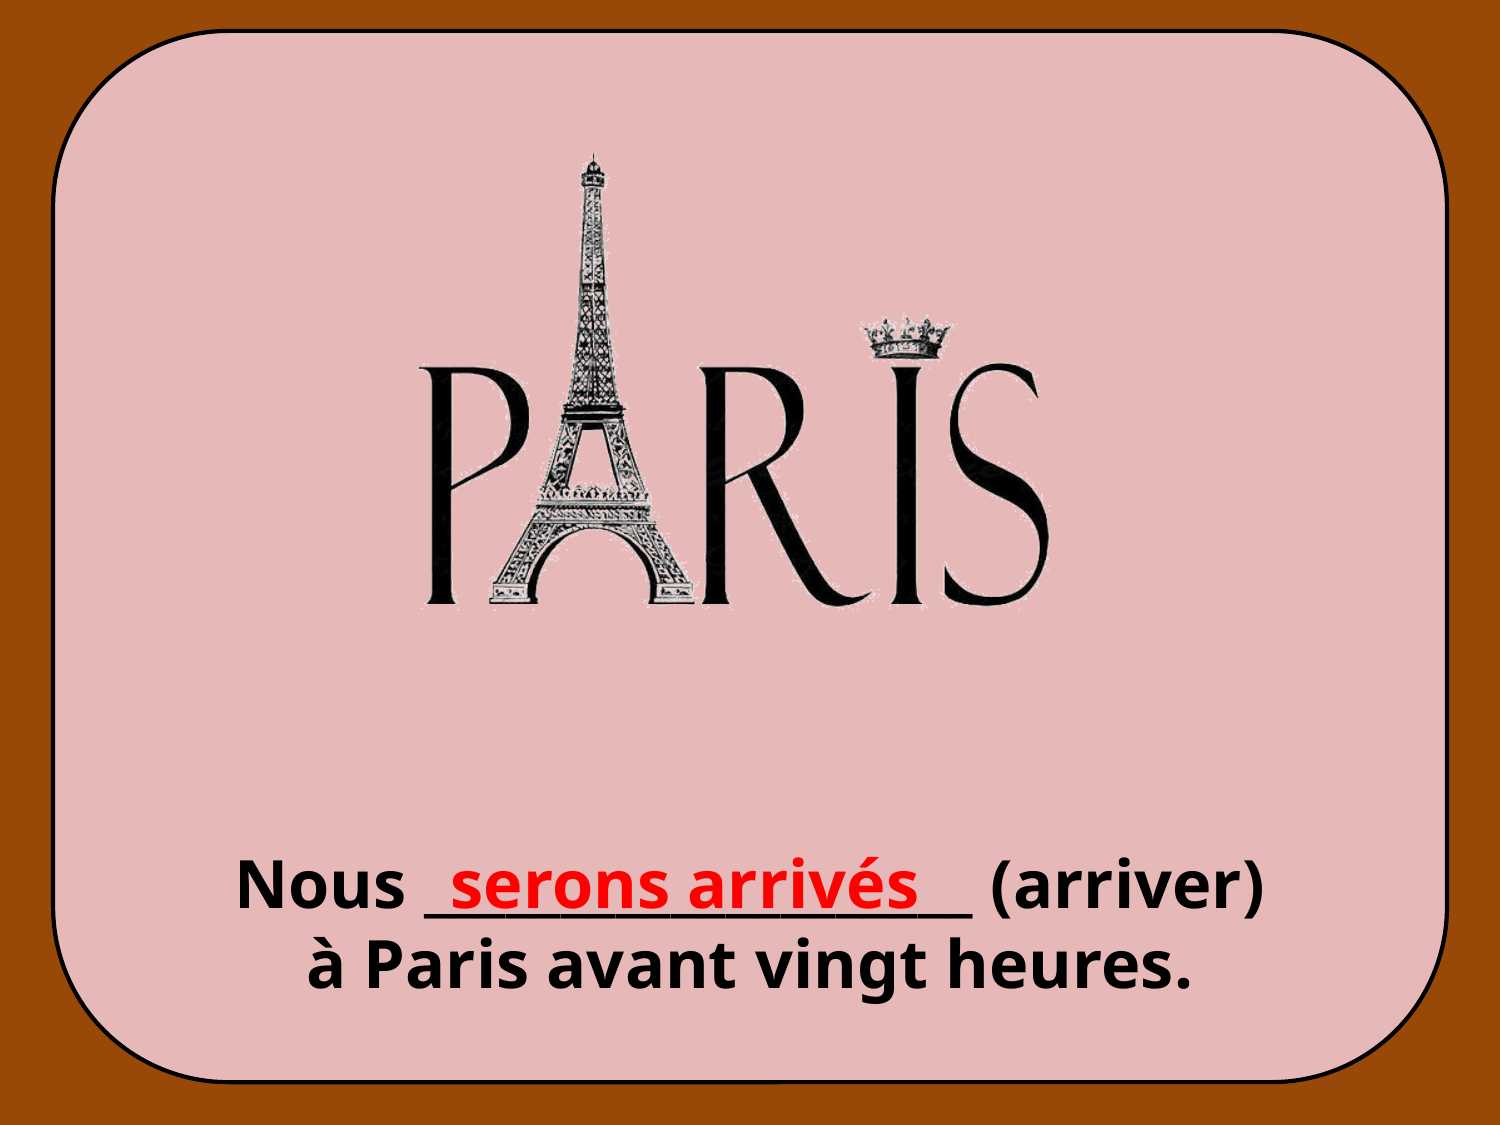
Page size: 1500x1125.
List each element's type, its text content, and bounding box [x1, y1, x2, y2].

text_box Nous ____________________ (arriver) à Paris avant vingt heures. [53, 834, 1447, 1009]
text_box [83, 1009, 1417, 1085]
text_box serons arrivés [360, 834, 1010, 929]
picture [418, 101, 1060, 742]
text_box [50, 28, 1450, 934]
